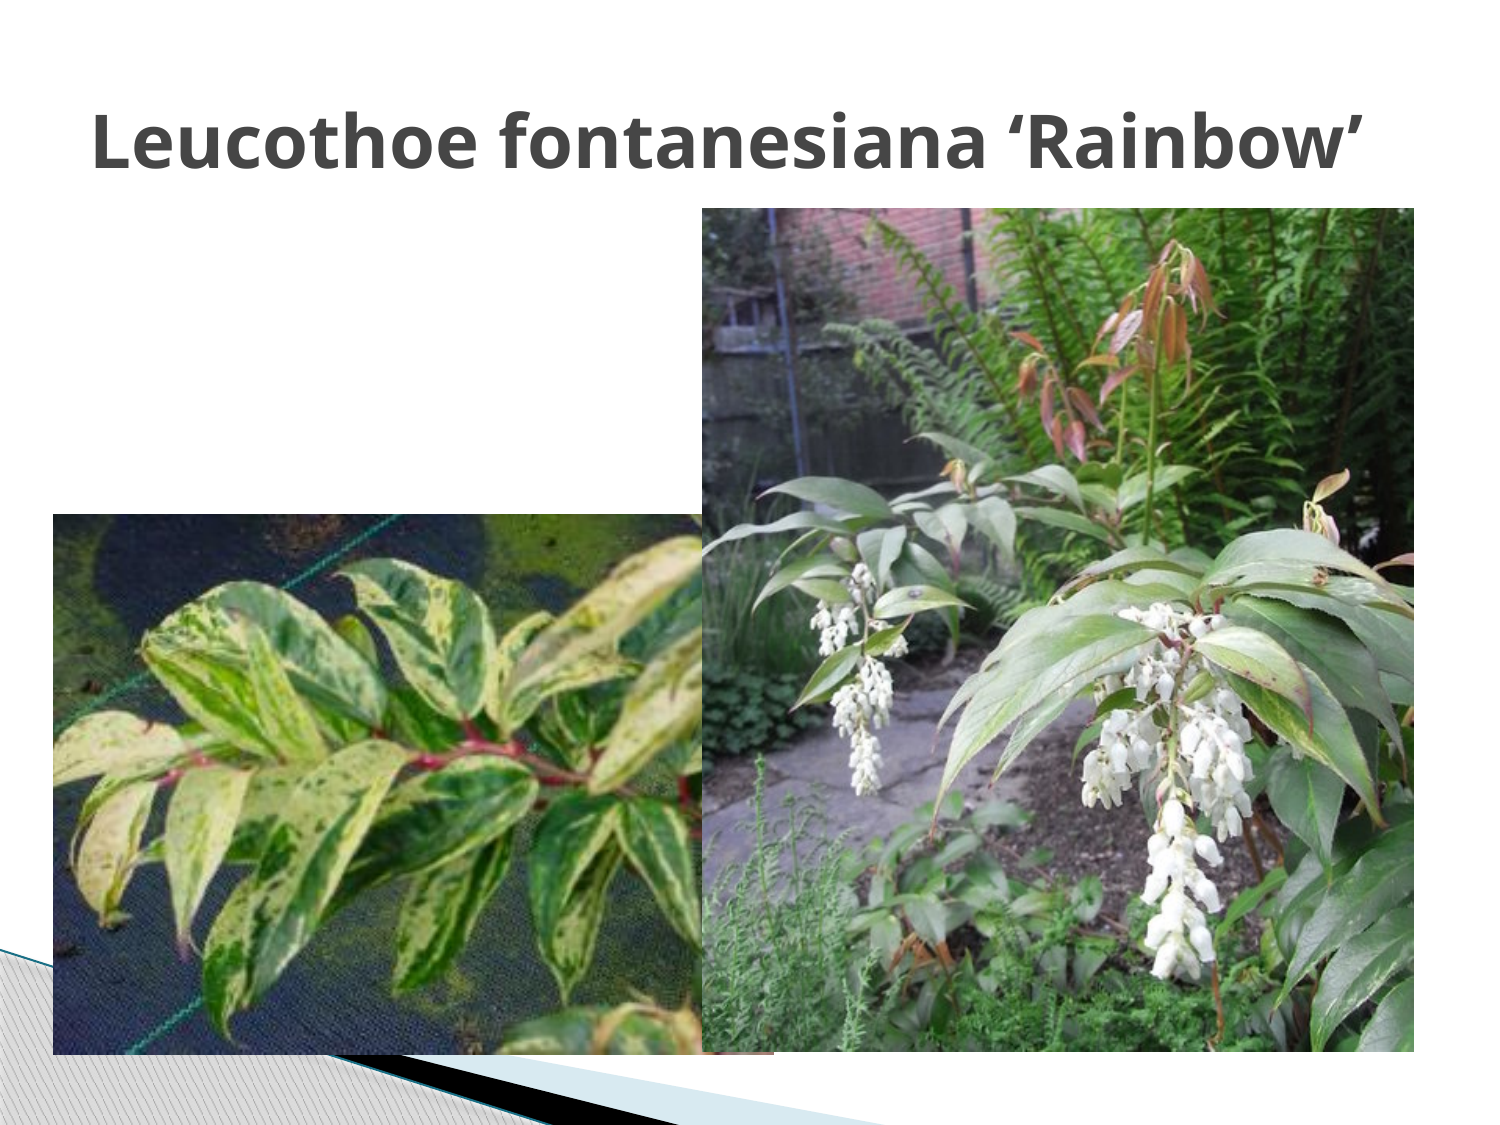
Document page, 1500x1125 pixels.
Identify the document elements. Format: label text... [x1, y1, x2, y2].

title Leucothoe fontanesiana ‘Rainbow’ [75, 45, 1425, 233]
picture [52, 207, 1414, 1055]
